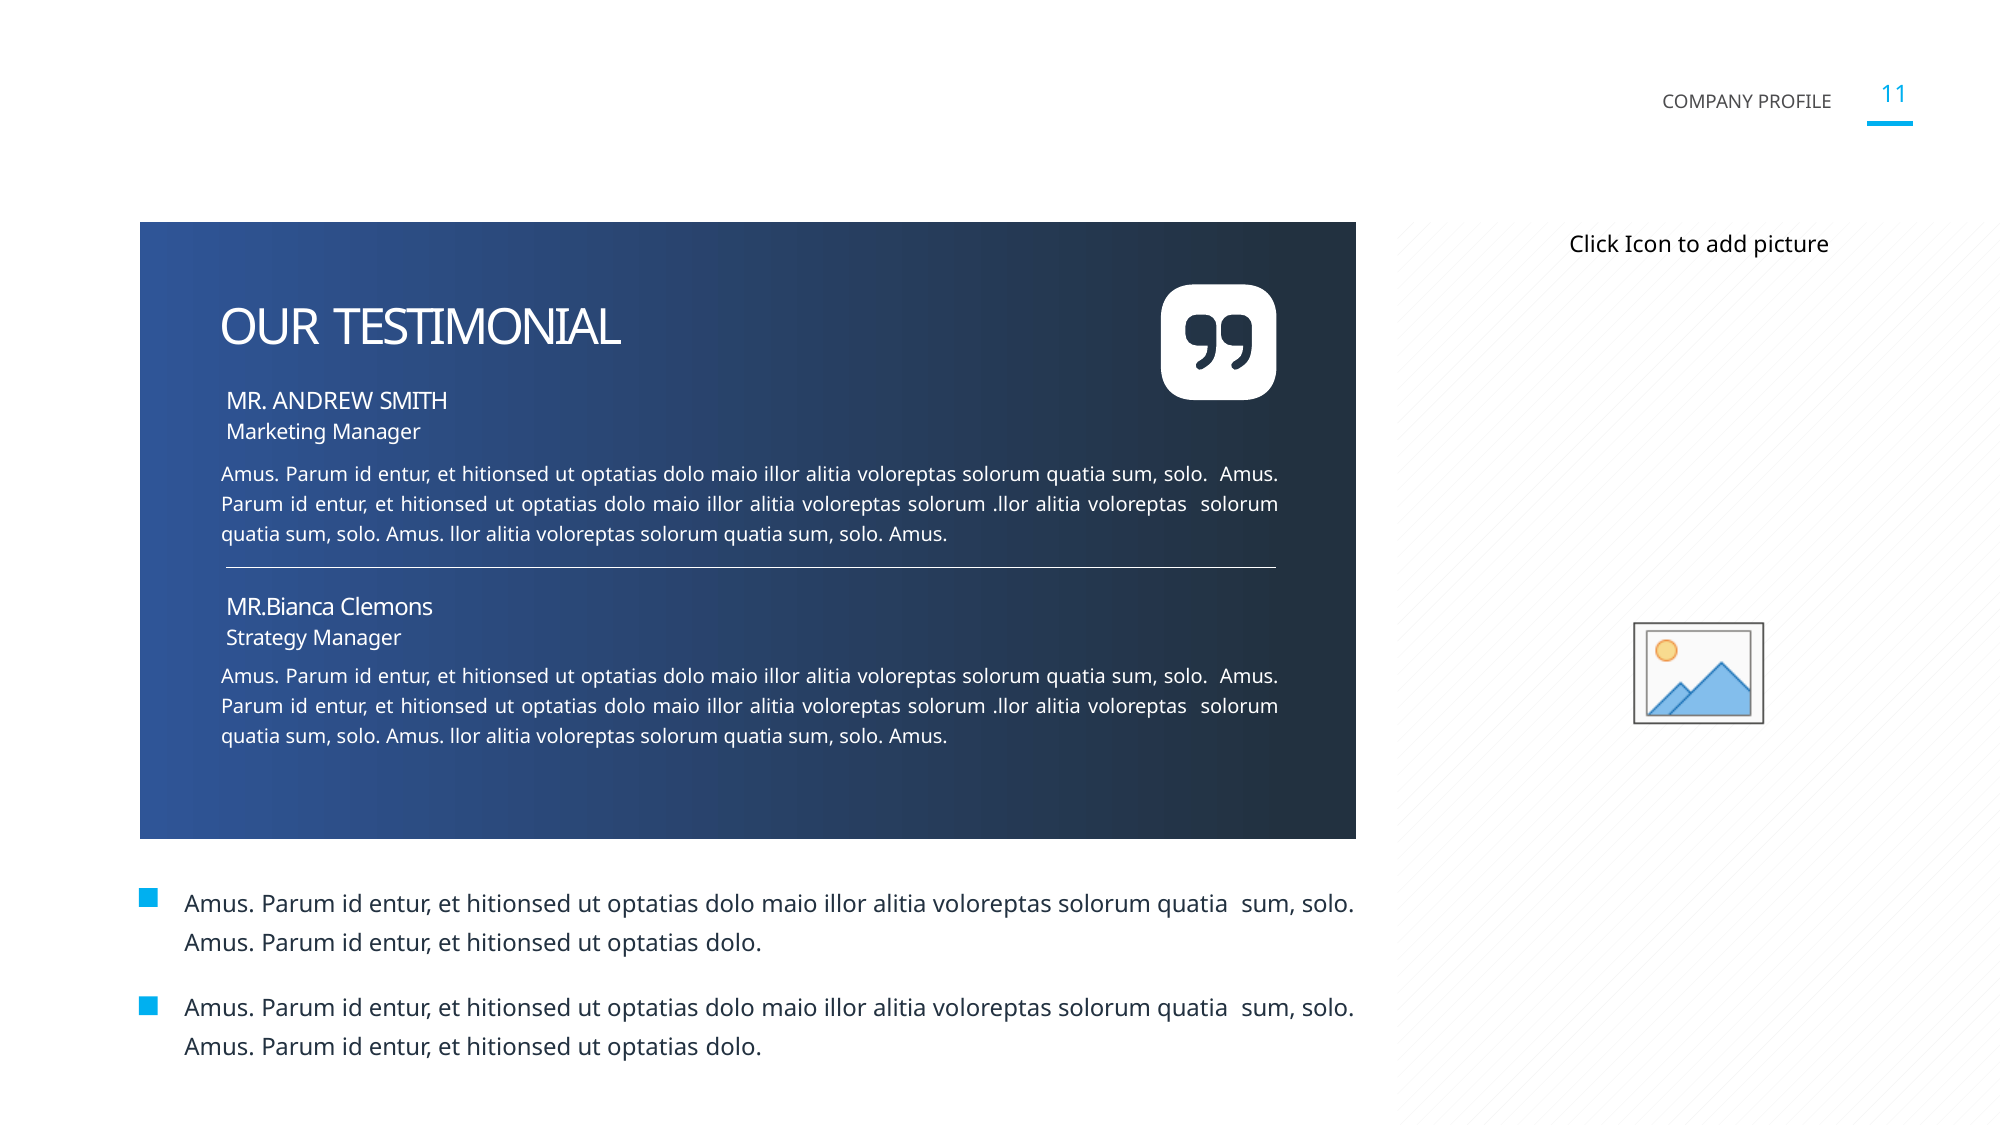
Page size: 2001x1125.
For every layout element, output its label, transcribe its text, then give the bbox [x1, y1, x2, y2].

text_box [140, 748, 1357, 840]
text_box [138, 888, 158, 907]
picture [1397, 222, 2000, 1125]
text_box [1160, 284, 1277, 401]
text_box [140, 222, 1357, 382]
text_box OUR TESTIMONIAL [204, 287, 738, 362]
text_box [138, 996, 158, 1016]
text_box MR. ANDREW SMITH Marketing Manager Amus. Parum id entur, et hitionsed ut optatias dolo maio illor alitia voloreptas solorum quatia sum, solo. Amus. Parum id entur, et hitionsed ut optatias dolo maio illor alitia voloreptas solorum .llor alitia voloreptas solorum quatia sum, solo. Amus. llor alitia voloreptas solorum quatia sum, solo. Amus. MR.Bianca Clemons Strategy Manager Amus. Parum id entur, et hitionsed ut optatias dolo maio illor alitia voloreptas solorum quatia sum, solo. Amus. Parum id entur, et hitionsed ut optatias dolo maio illor alitia voloreptas solorum .llor alitia voloreptas solorum quatia sum, solo. Amus. llor alitia voloreptas solorum quatia sum, solo. Amus. [140, 382, 1357, 748]
text_box Amus. Parum id entur, et hitionsed ut optatias dolo maio illor alitia voloreptas solorum quatia sum, solo. Amus. Parum id entur, et hitionsed ut optatias dolo. Amus. Parum id entur, et hitionsed ut optatias dolo maio illor alitia voloreptas solorum quatia sum, solo. Amus. Parum id entur, et hitionsed ut optatias dolo. [181, 875, 1361, 1061]
